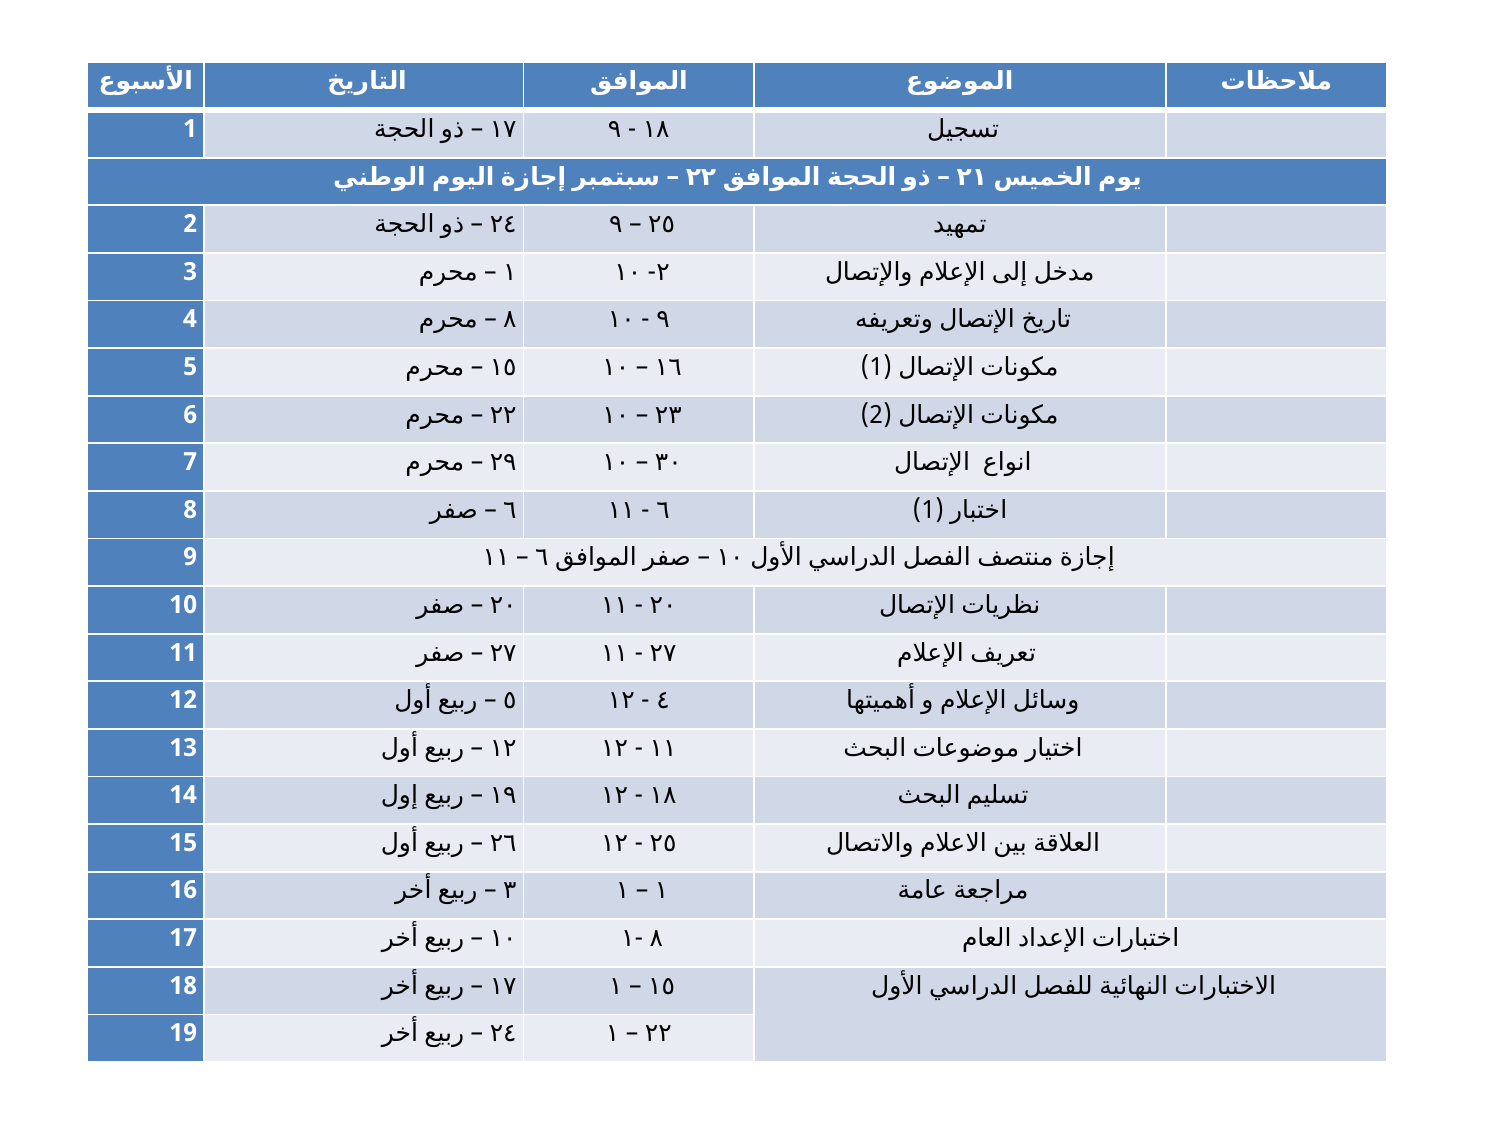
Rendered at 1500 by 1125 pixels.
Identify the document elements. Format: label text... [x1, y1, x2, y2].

table_cell 11 [88, 635, 203, 680]
table_cell إجازة منتصف الفصل الدراسي الأول ١٠ – صفر الموافق ٦ – ١١ [205, 539, 1386, 585]
table_cell العلاقة بين الاعلام والاتصال [755, 825, 1165, 871]
table_cell تسجيل [755, 113, 1165, 157]
table_cell ٦ - ١١ [524, 492, 753, 538]
table_cell [1167, 444, 1386, 490]
table_cell اختبار (1) [755, 492, 1165, 538]
table_cell ١٧ – ربيع أخر [205, 968, 523, 1014]
table_cell الاختبارات النهائية للفصل الدراسي الأول [755, 968, 1386, 1061]
table_cell ٨ -١ [524, 920, 753, 966]
table_cell 19 [88, 1015, 203, 1061]
table_cell اختيار موضوعات البحث [755, 730, 1165, 776]
table_cell 16 [88, 873, 203, 918]
table_header الموافق [524, 63, 753, 107]
table_cell تاريخ الإتصال وتعريفه [755, 301, 1165, 347]
table_cell ٣٠ – ١٠ [524, 444, 753, 490]
table_cell اختبارات الإعداد العام [755, 920, 1386, 966]
table_cell 1 [88, 113, 203, 157]
table_cell ١٥ – ١ [524, 968, 753, 1014]
table_cell 13 [88, 730, 203, 776]
table_cell ٢٧ - ١١ [524, 635, 753, 680]
table_cell 12 [88, 682, 203, 728]
table_cell [1167, 349, 1386, 395]
table_cell مكونات الإتصال (1) [755, 349, 1165, 395]
table_cell ٥ – ربيع أول [205, 682, 523, 728]
table_cell ١٩ – ربيع إول [205, 777, 523, 823]
table_cell ٢٦ – ربيع أول [205, 825, 523, 871]
table_cell ٢٥ - ١٢ [524, 825, 753, 871]
table_cell ٢- ١٠ [524, 254, 753, 300]
table_cell ١٥ – محرم [205, 349, 523, 395]
table_cell ٢٢ – ١ [524, 1015, 753, 1061]
table_cell 7 [88, 444, 203, 490]
table_cell 9 [88, 539, 203, 585]
table_cell ١٢ – ربيع أول [205, 730, 523, 776]
table_cell [1167, 254, 1386, 300]
table_cell تعريف الإعلام [755, 635, 1165, 680]
table_cell ٢٠ - ١١ [524, 587, 753, 633]
table_cell 14 [88, 777, 203, 823]
table_header التاريخ [205, 63, 523, 107]
table_cell ٢٠ – صفر [205, 587, 523, 633]
table_cell ٢٣ – ١٠ [524, 397, 753, 442]
table_cell ١٧ – ذو الحجة [205, 113, 523, 157]
table_cell تسليم البحث [755, 777, 1165, 823]
table_cell 3 [88, 254, 203, 300]
table_cell [1167, 492, 1386, 538]
table_cell ١١ - ١٢ [524, 730, 753, 776]
table_cell 4 [88, 301, 203, 347]
table_cell ١٨ - ١٢ [524, 777, 753, 823]
table_cell ١٠ – ربيع أخر [205, 920, 523, 966]
table_header ملاحظات [1167, 63, 1386, 107]
table_cell [1167, 873, 1386, 918]
table_header الموضوع [755, 63, 1165, 107]
table_cell ٢٤ – ربيع أخر [205, 1015, 523, 1061]
table_cell [1167, 777, 1386, 823]
table_cell نظريات الإتصال [755, 587, 1165, 633]
table_cell ٩ - ١٠ [524, 301, 753, 347]
table_cell [1167, 825, 1386, 871]
table_cell 18 [88, 968, 203, 1014]
table_cell 5 [88, 349, 203, 395]
table_cell مدخل إلى الإعلام والإتصال [755, 254, 1165, 300]
table_cell ٢٢ – محرم [205, 397, 523, 442]
table_cell 17 [88, 920, 203, 966]
table_cell يوم الخميس ٢١ – ذو الحجة الموافق ٢٢ – سبتمبر إجازة اليوم الوطني [88, 159, 1386, 204]
table_cell ٢٩ – محرم [205, 444, 523, 490]
table_cell ٦ – صفر [205, 492, 523, 538]
table_cell ٣ – ربيع أخر [205, 873, 523, 918]
table_cell ٢٥ – ٩ [524, 206, 753, 252]
table_cell 2 [88, 206, 203, 252]
table_cell وسائل الإعلام و أهميتها [755, 682, 1165, 728]
table_cell تمهيد [755, 206, 1165, 252]
table_cell ١٦ – ١٠ [524, 349, 753, 395]
table_cell [1167, 635, 1386, 680]
table_cell ١ – محرم [205, 254, 523, 300]
table_cell 15 [88, 825, 203, 871]
table_cell مكونات الإتصال (2) [755, 397, 1165, 442]
table_cell ٢٤ – ذو الحجة [205, 206, 523, 252]
table_cell 6 [88, 397, 203, 442]
table_cell 10 [88, 587, 203, 633]
table_cell 8 [88, 492, 203, 538]
table_cell [1167, 730, 1386, 776]
table_cell ٤ - ١٢ [524, 682, 753, 728]
table_cell [1167, 206, 1386, 252]
table_cell [1167, 397, 1386, 442]
table_cell انواع الإتصال [755, 444, 1165, 490]
table_cell ٢٧ – صفر [205, 635, 523, 680]
table_cell [1167, 113, 1386, 157]
table_cell [1167, 301, 1386, 347]
table_cell [1167, 682, 1386, 728]
table_header الأسبوع [88, 63, 203, 107]
table_cell ١٨ - ٩ [524, 113, 753, 157]
table_cell ٨ – محرم [205, 301, 523, 347]
table_cell مراجعة عامة [755, 873, 1165, 918]
table_cell [1167, 587, 1386, 633]
table_cell ١ – ١ [524, 873, 753, 918]
